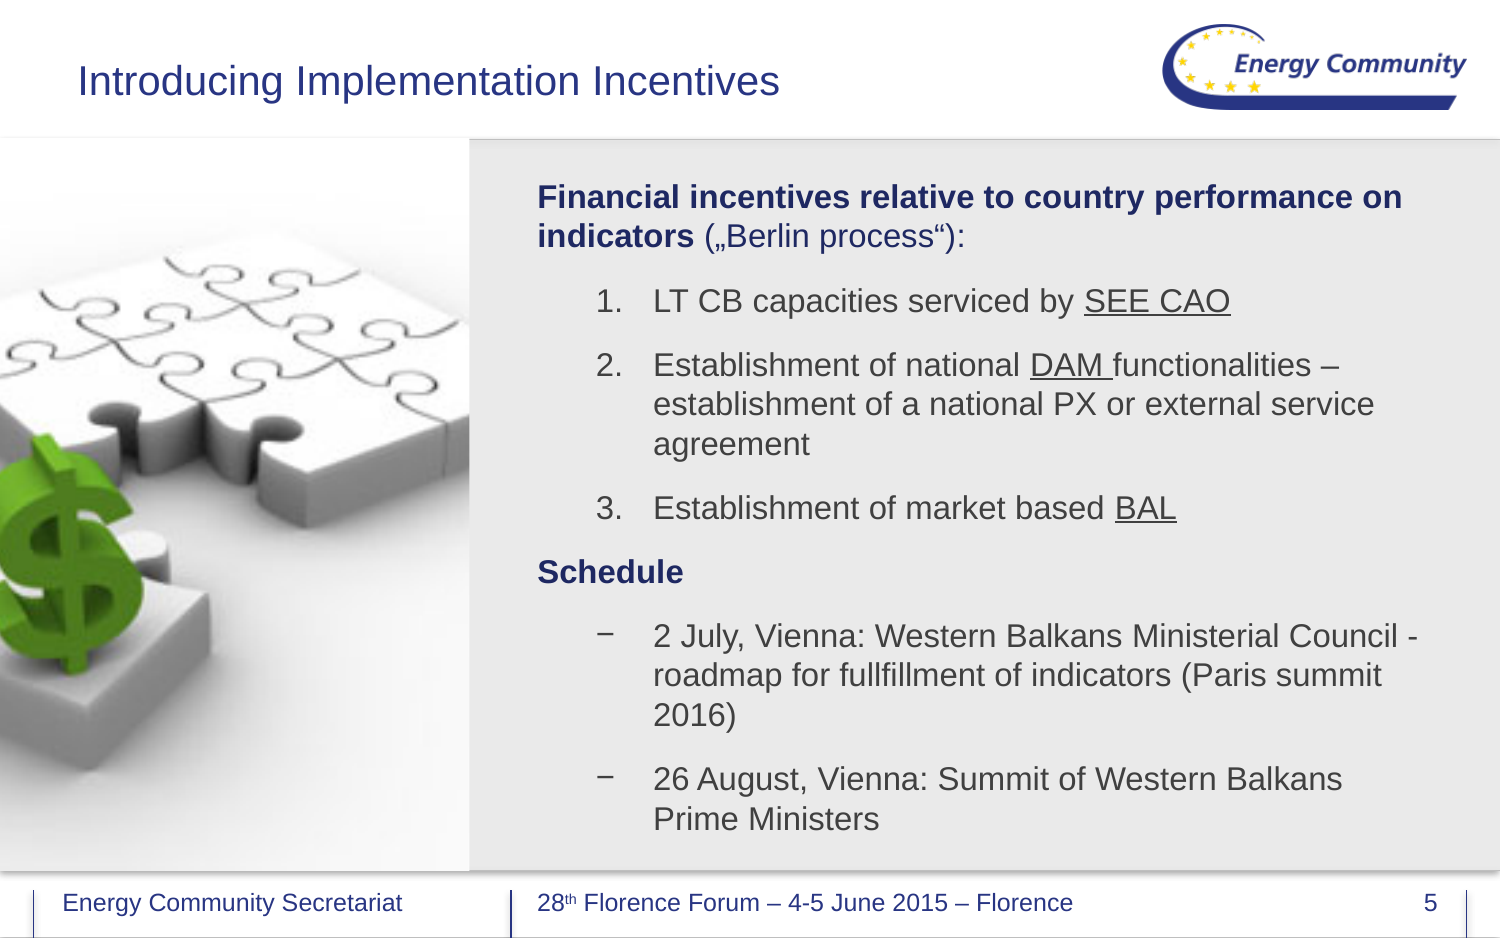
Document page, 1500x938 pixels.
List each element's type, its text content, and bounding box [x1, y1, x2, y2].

footer 28th Florence Forum – 4-5 June 2015 – Florence [522, 879, 1302, 930]
list Financial incentives relative to country performance on indicators („Berlin process“): LT CB capacities serviced by SEE CAO Establishment of national DAM functionalities – establishment of a national PX or external service agreement Establishment of market based BAL Schedule 2 July, Vienna: Western Balkans Ministerial Council - roadmap for fullfillment of indicators (Paris summit 2016) 26 August, Vienna: Summit of Western Balkans Prime Ministers [522, 168, 1453, 846]
picture [1161, 24, 1467, 110]
picture [0, 138, 470, 871]
slide_number 5 [1368, 879, 1453, 930]
title Introducing Implementation Incentives [62, 45, 1120, 128]
